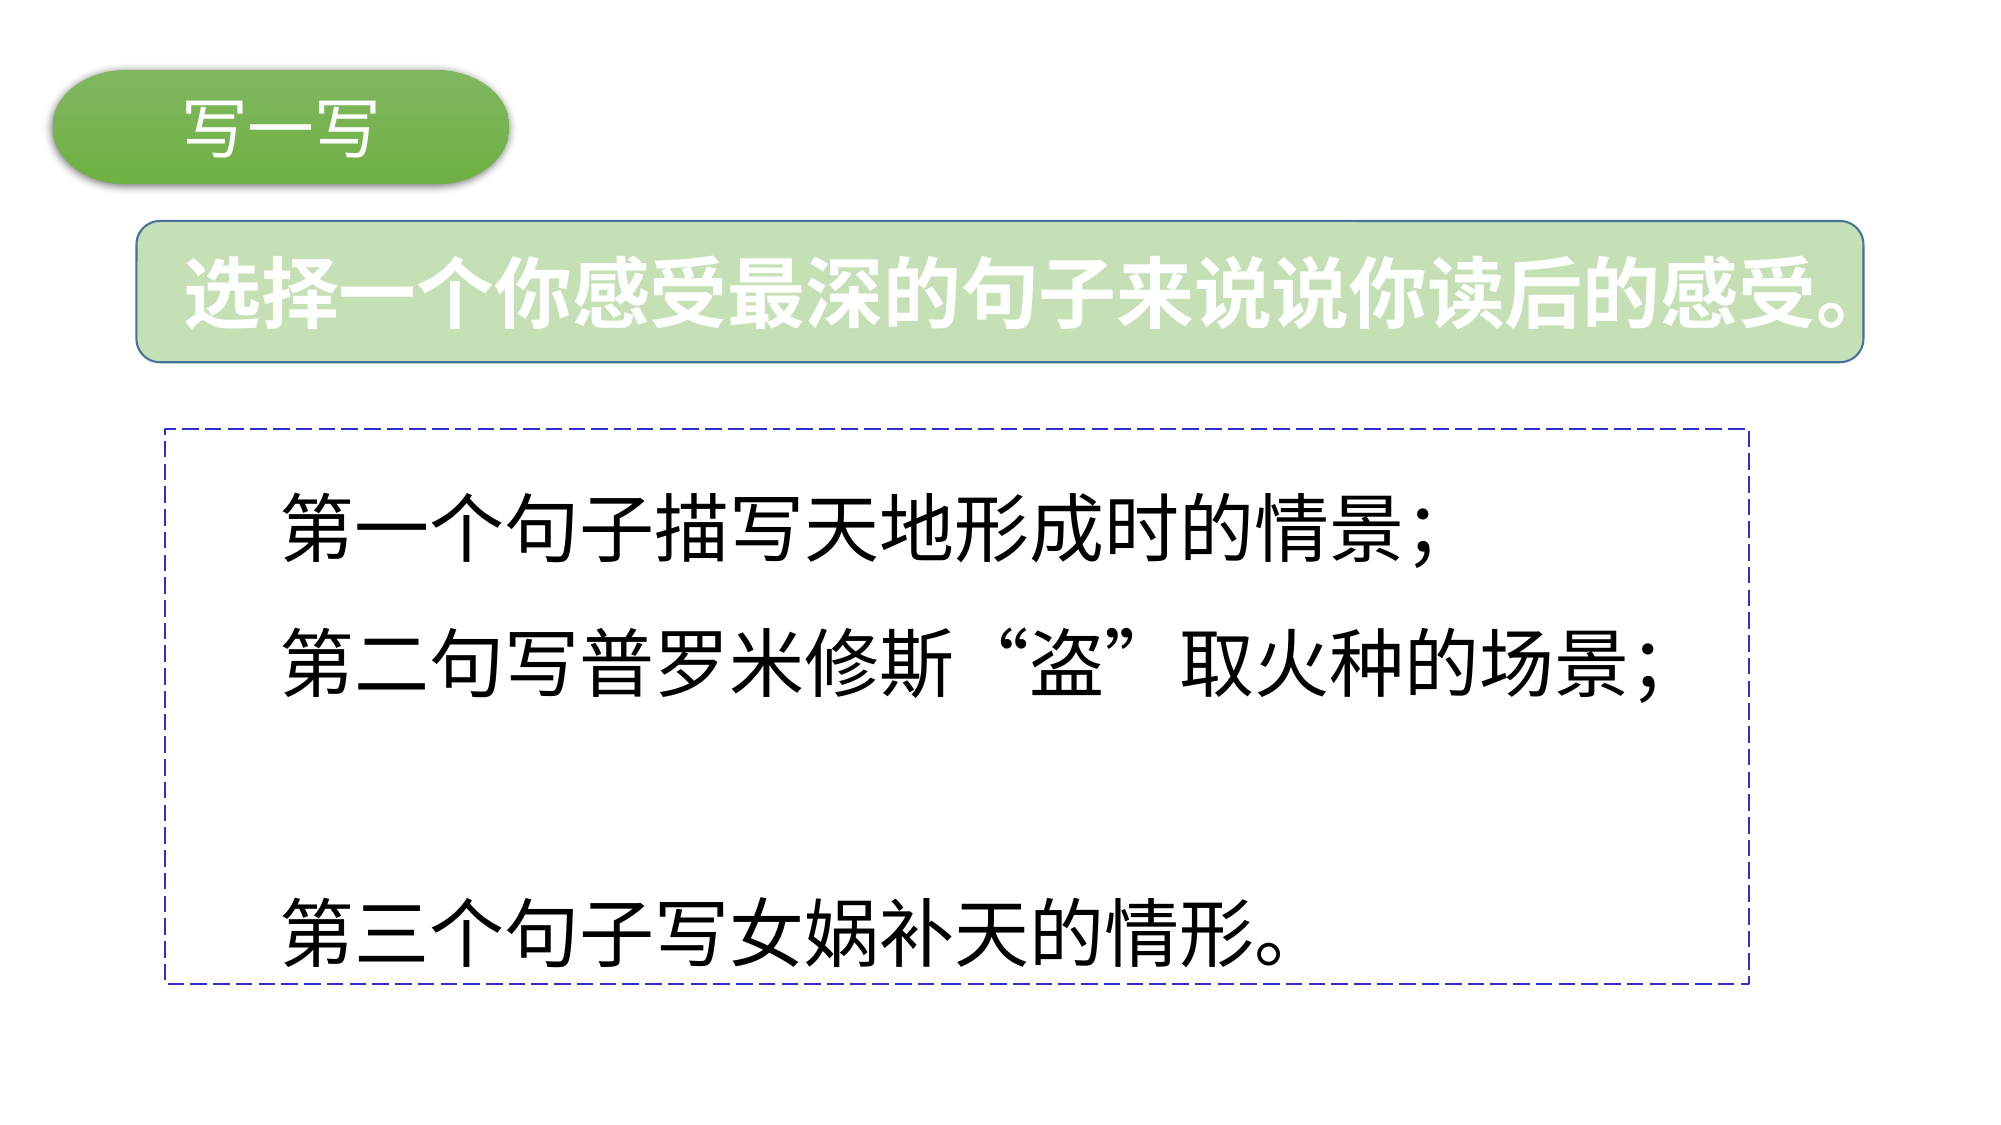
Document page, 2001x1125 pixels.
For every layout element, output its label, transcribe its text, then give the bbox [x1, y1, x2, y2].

text_box 第一个句子描写天地形成时的情景； 第二句写普罗米修斯“盗”取火种的场景； 第三个句子写女娲补天的情形。 [164, 429, 1750, 984]
text_box 写一写 [52, 69, 510, 184]
text_box 选择一个你感受最深的句子来说说你读后的感受。 [135, 219, 1865, 364]
